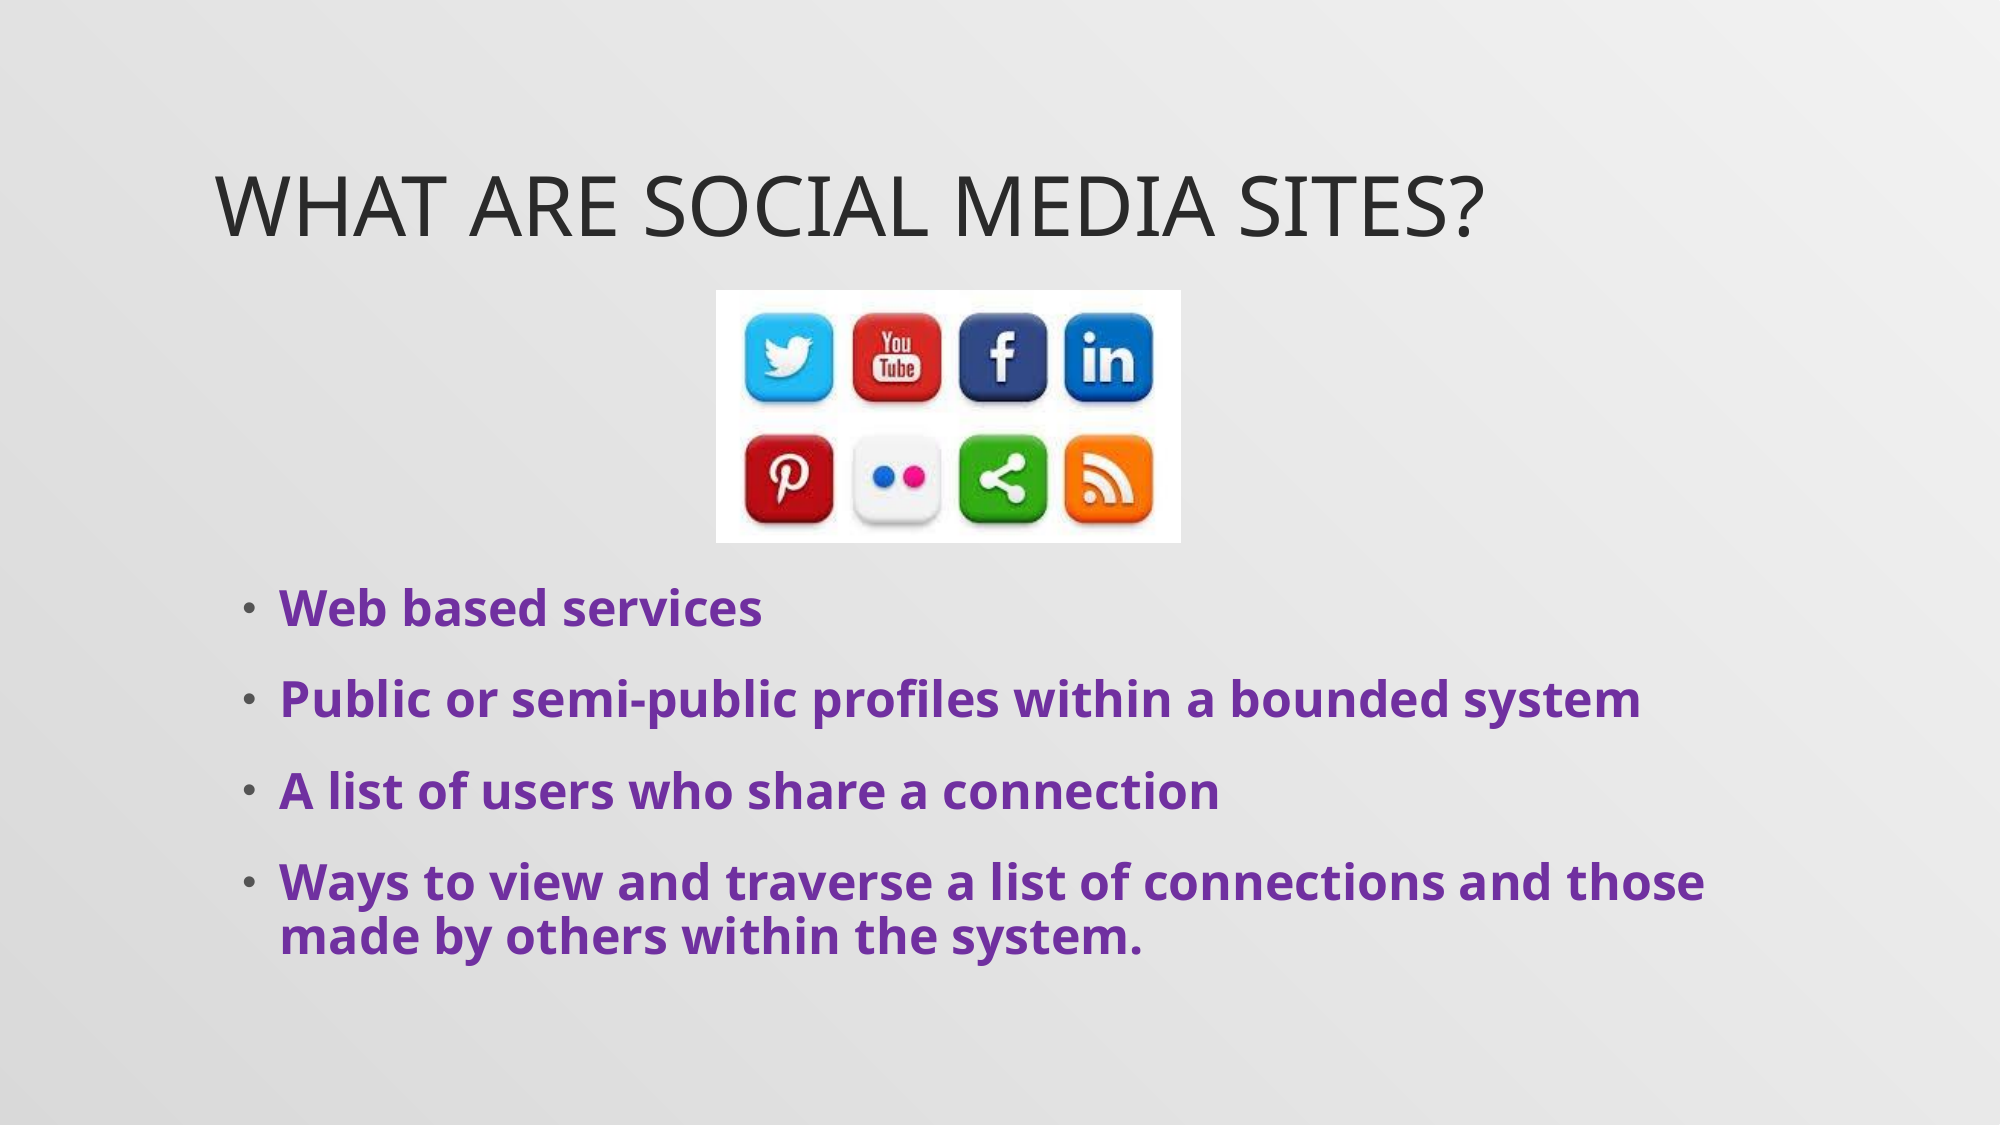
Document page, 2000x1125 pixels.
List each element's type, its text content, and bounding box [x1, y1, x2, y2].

title WHAT are SOCIAL MEDIA sites? [199, 45, 1800, 263]
list Web based services Public or semi-public profiles within a bounded system A list of users who share a connection Ways to view and traverse a list of connections and those made by others within the system. [220, 575, 1821, 1125]
picture [716, 290, 1181, 543]
